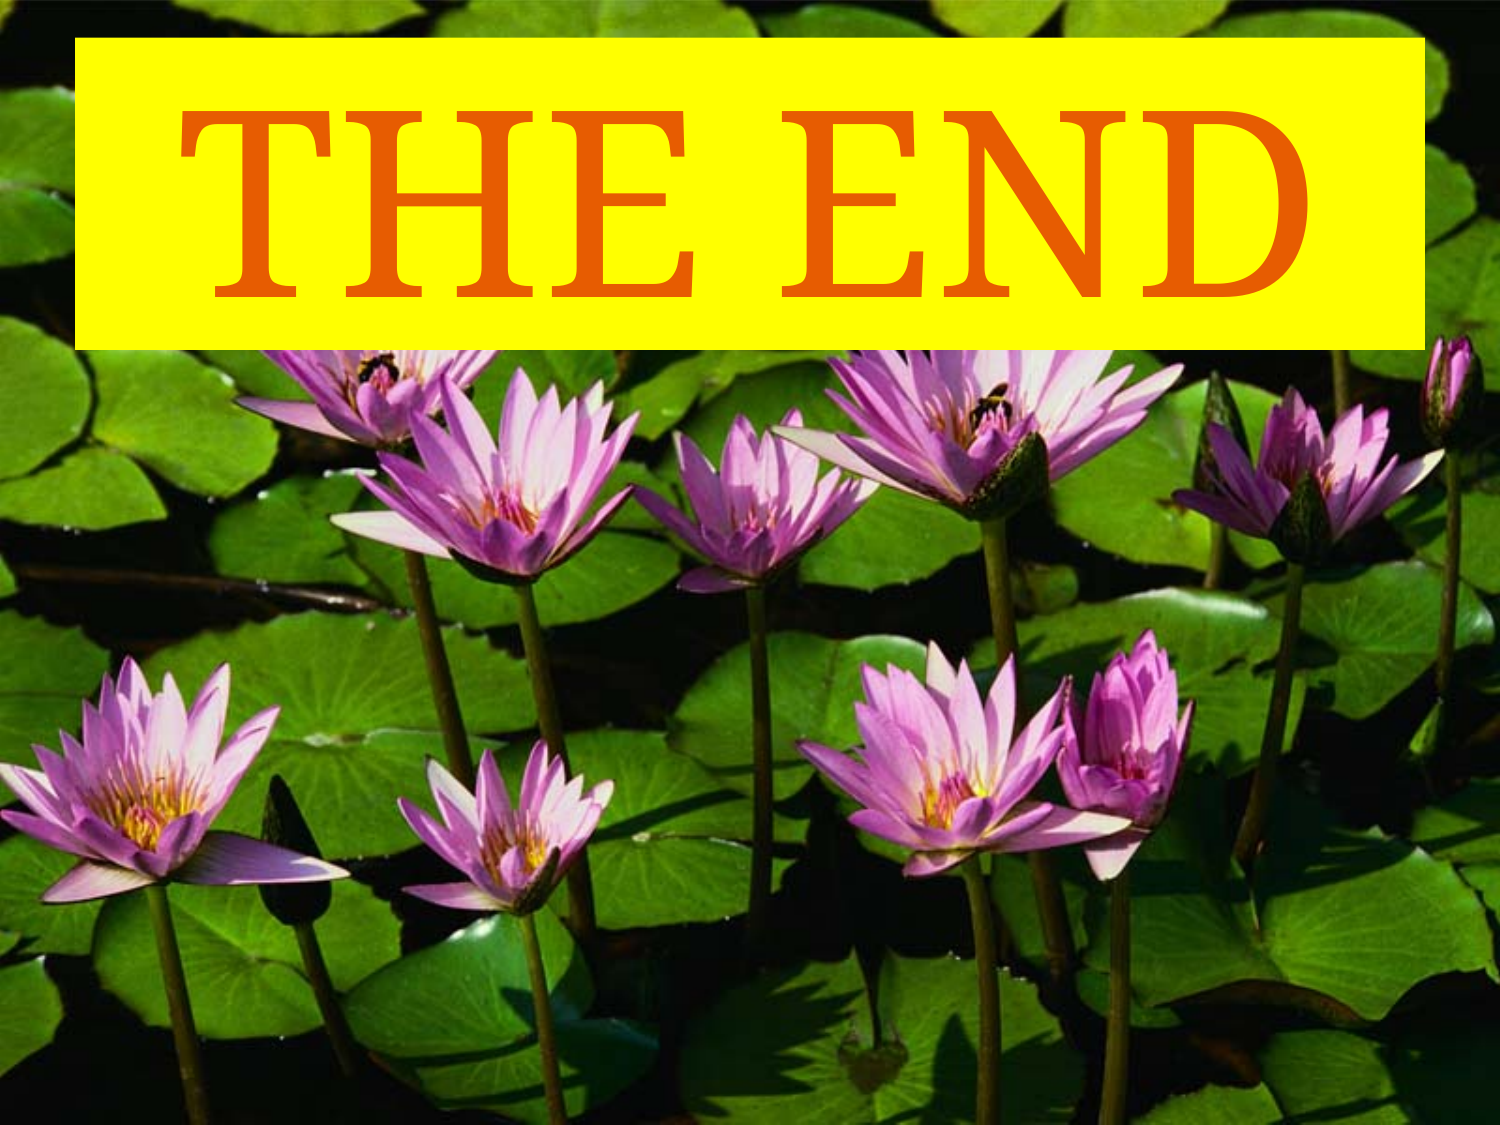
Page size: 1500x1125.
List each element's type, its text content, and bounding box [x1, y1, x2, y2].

picture [0, 0, 1500, 1125]
title THE END [75, 37, 1425, 350]
